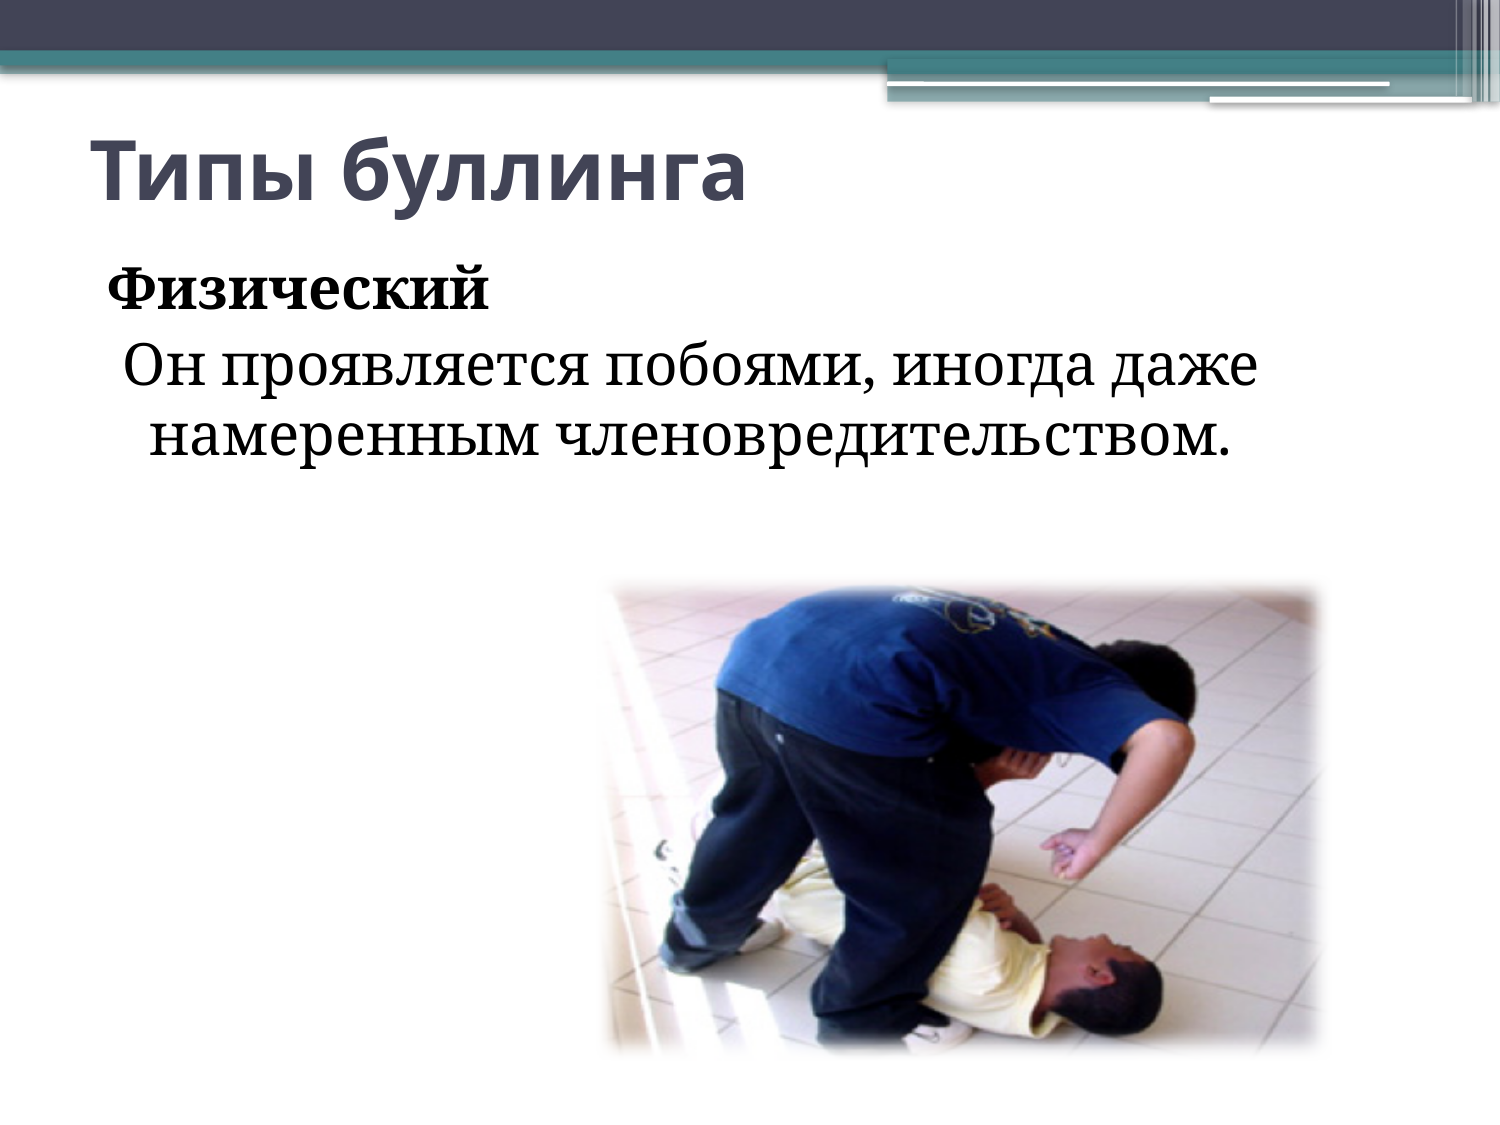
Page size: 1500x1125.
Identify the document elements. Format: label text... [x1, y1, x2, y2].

title Типы буллинга [75, 101, 1425, 232]
list Физический Он проявляется побоями, иногда даже намеренным членовредительством. [75, 243, 1459, 1000]
picture [596, 574, 1333, 1061]
